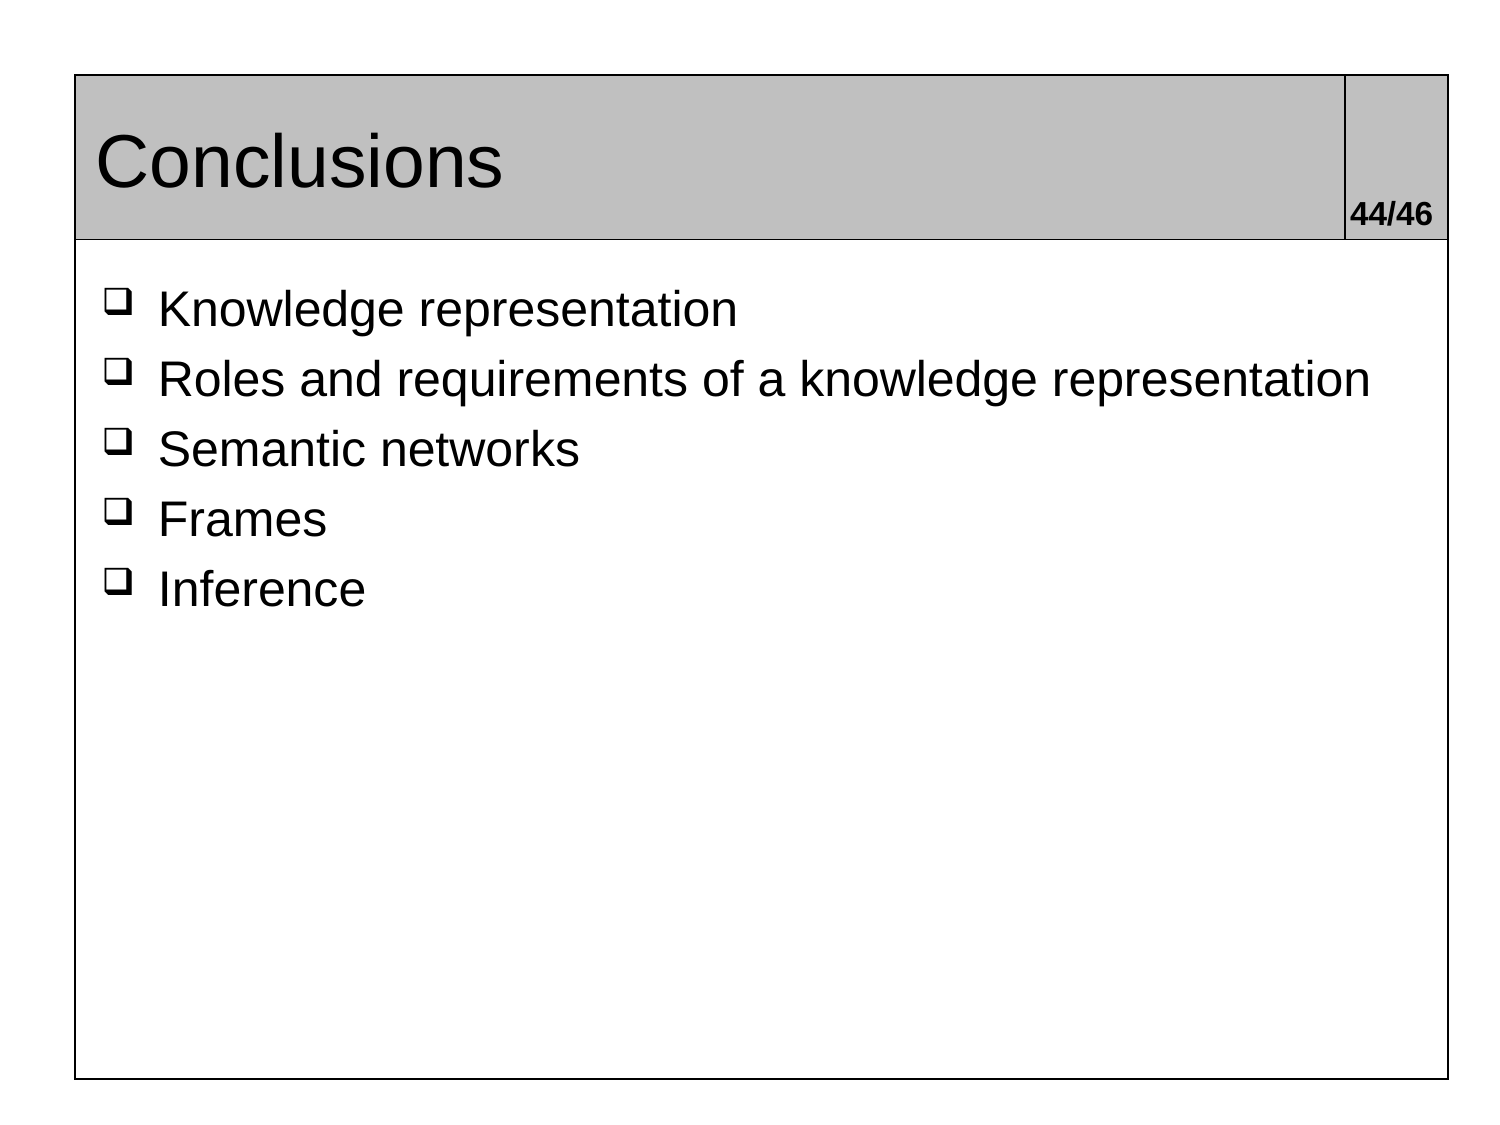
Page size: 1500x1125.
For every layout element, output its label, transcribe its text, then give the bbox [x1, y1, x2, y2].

slide_number 44/46 [1346, 74, 1449, 239]
title Conclusions [74, 74, 1346, 239]
list Knowledge representation Roles and requirements of a knowledge representation Semantic networks Frames Inference [74, 239, 1449, 1080]
